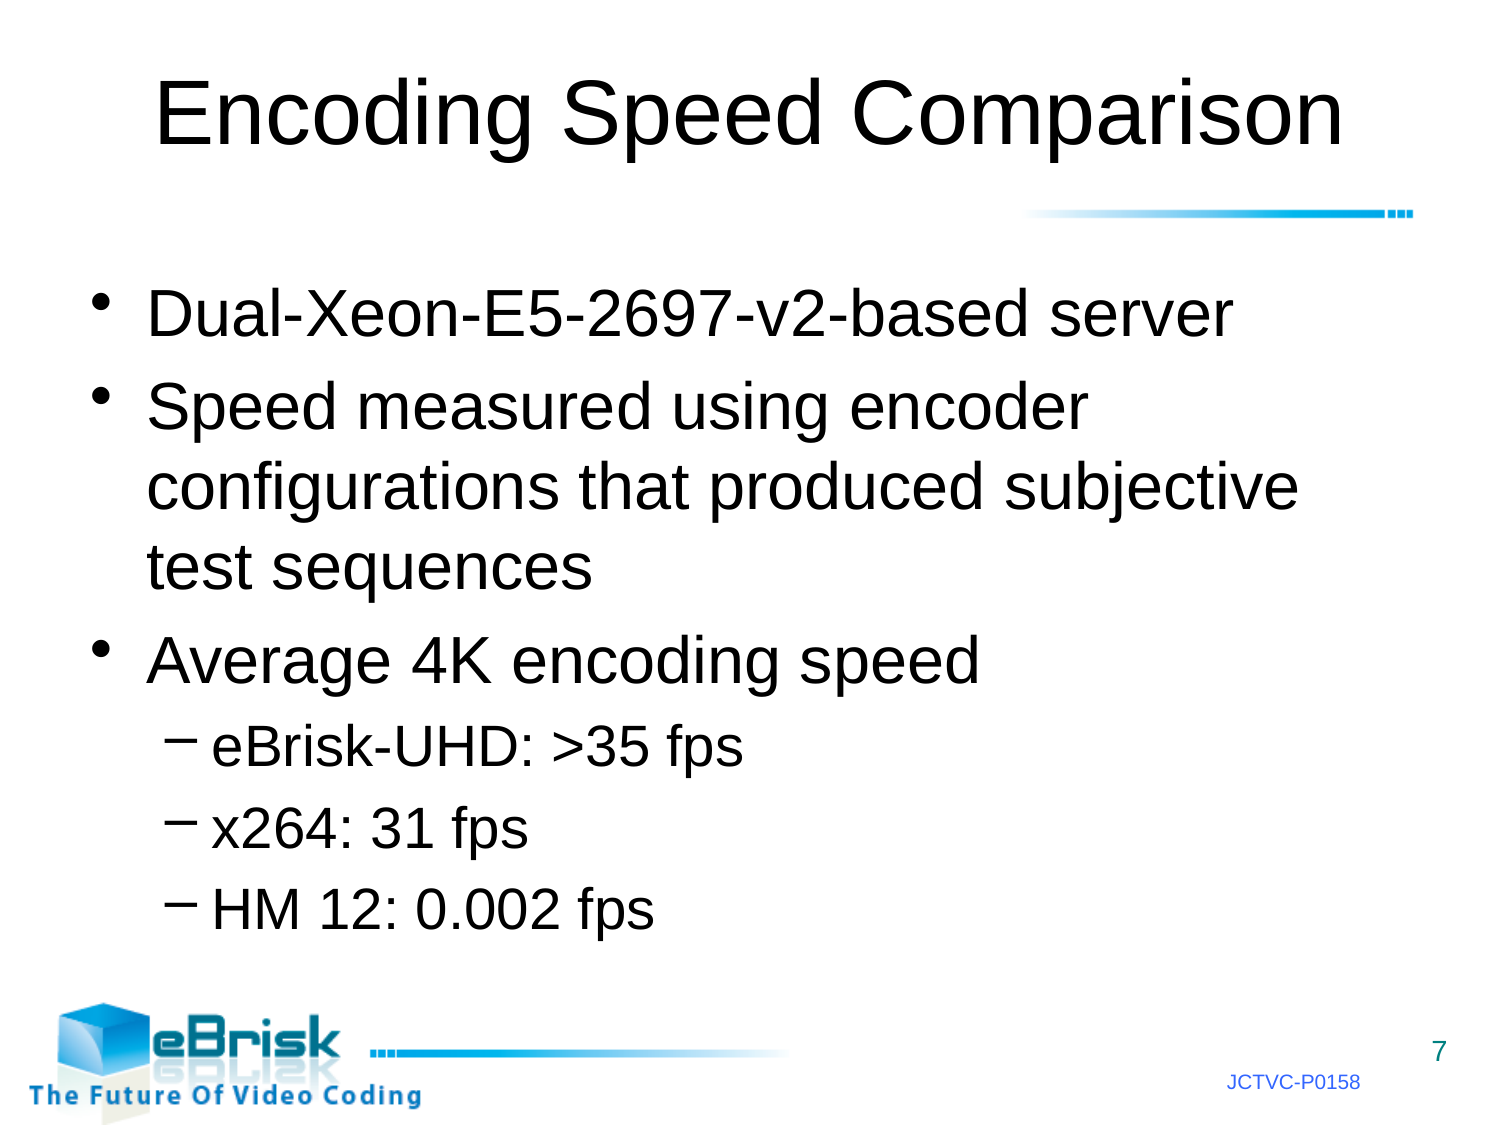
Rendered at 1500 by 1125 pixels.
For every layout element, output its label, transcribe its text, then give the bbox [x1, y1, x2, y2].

picture [0, 978, 794, 1125]
title Encoding Speed Comparison [75, 45, 1425, 233]
slide_number 7 [1112, 1024, 1463, 1104]
list Dual-Xeon-E5-2697-v2-based server Speed measured using encoder configurations that produced subjective test sequences Average 4K encoding speed eBrisk-UHD: >35 fps x264: 31 fps HM 12: 0.002 fps [75, 262, 1425, 1005]
picture [637, 199, 1432, 252]
